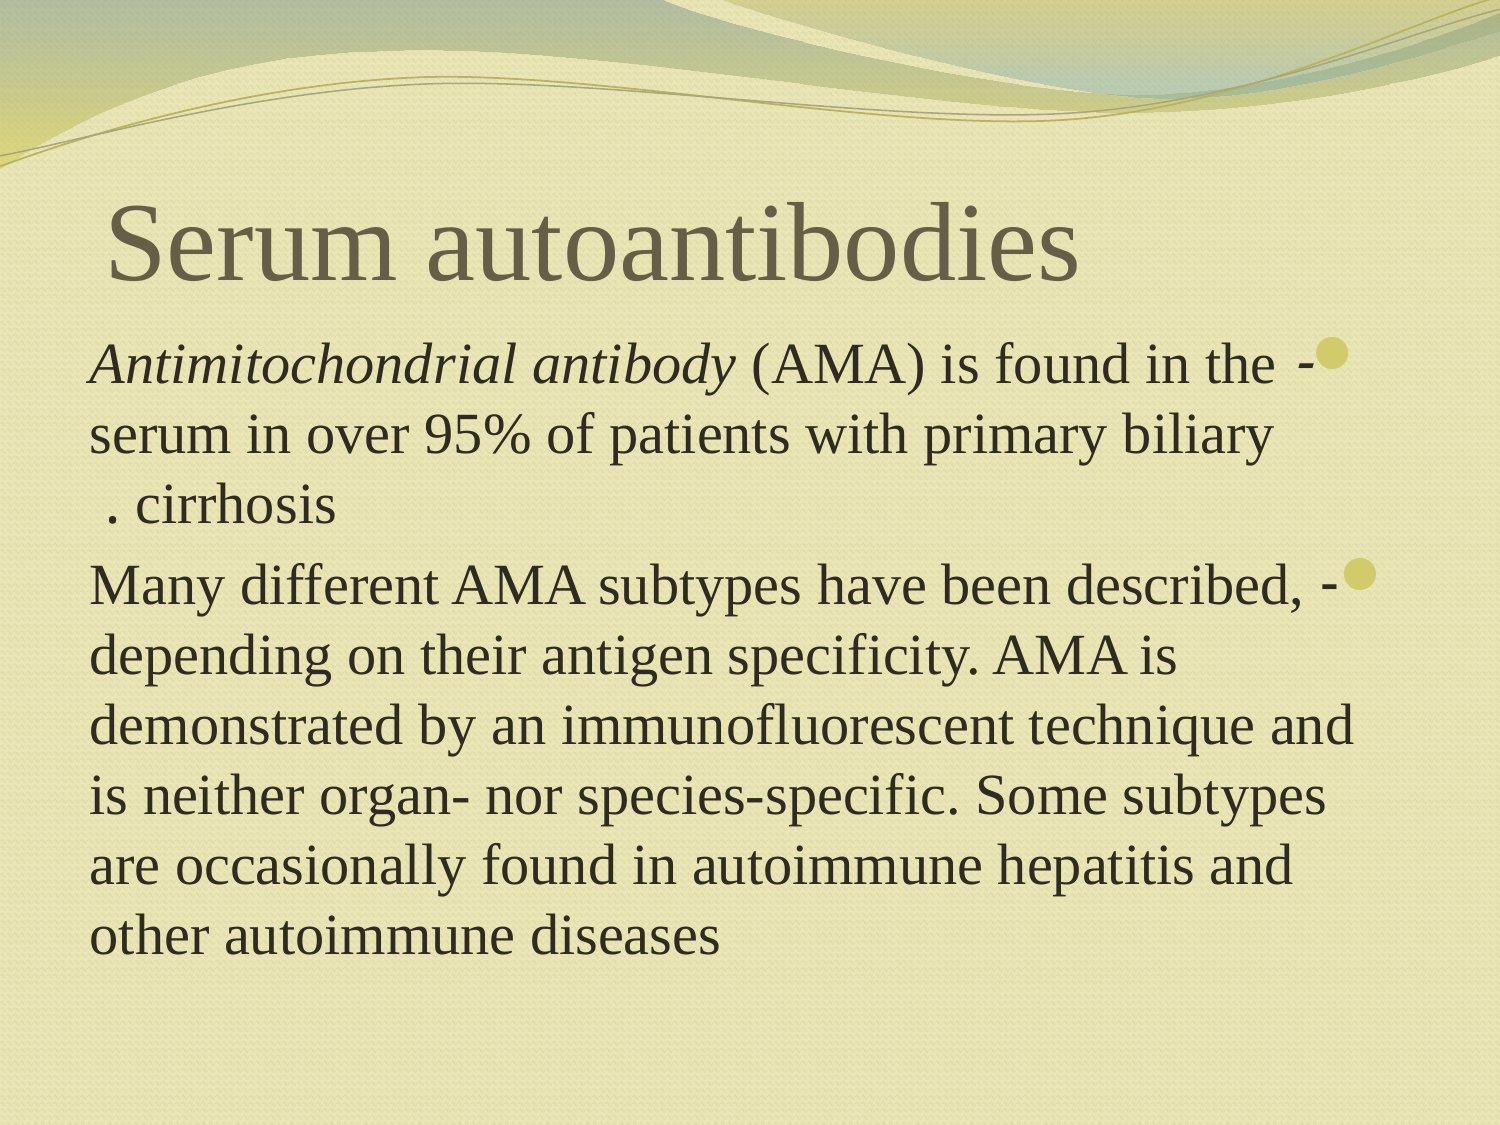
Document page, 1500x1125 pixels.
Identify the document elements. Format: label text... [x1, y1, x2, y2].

list - Antimitochondrial antibody (AMA) is found in the serum in over 95% of patients with primary biliary cirrhosis . - Many different AMA subtypes have been described, depending on their antigen specificity. AMA is demonstrated by an immunofluorescent technique and is neither organ- nor species-specific. Some subtypes are occasionally found in autoimmune hepatitis and other autoimmune diseases [75, 317, 1425, 1038]
title Serum autoantibodies [75, 115, 1425, 303]
